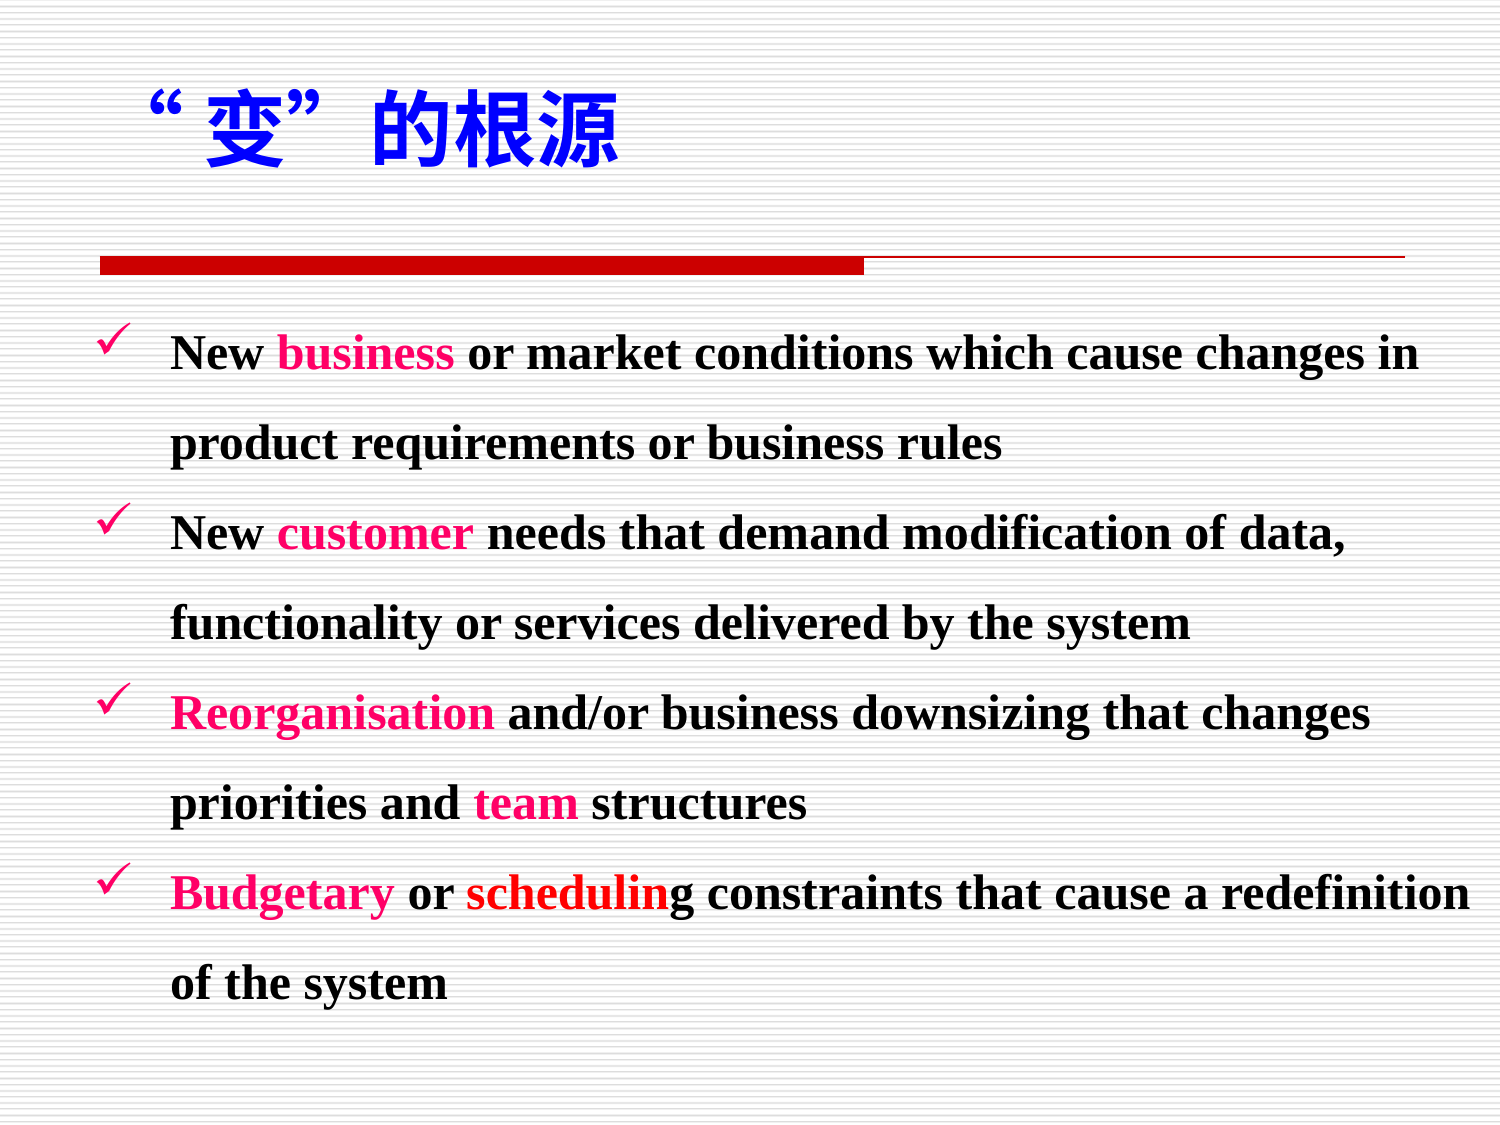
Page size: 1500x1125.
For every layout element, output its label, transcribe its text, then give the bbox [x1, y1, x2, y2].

text_box New business or market conditions which cause changes in product requirements or business rules New customer needs that demand modification of data, functionality or services delivered by the system Reorganisation and/or business downsizing that changes priorities and team structures Budgetary or scheduling constraints that cause a redefinition of the system [78, 281, 1500, 1125]
text_box “变”的根源 [85, 45, 1261, 209]
picture [0, 0, 1500, 1125]
